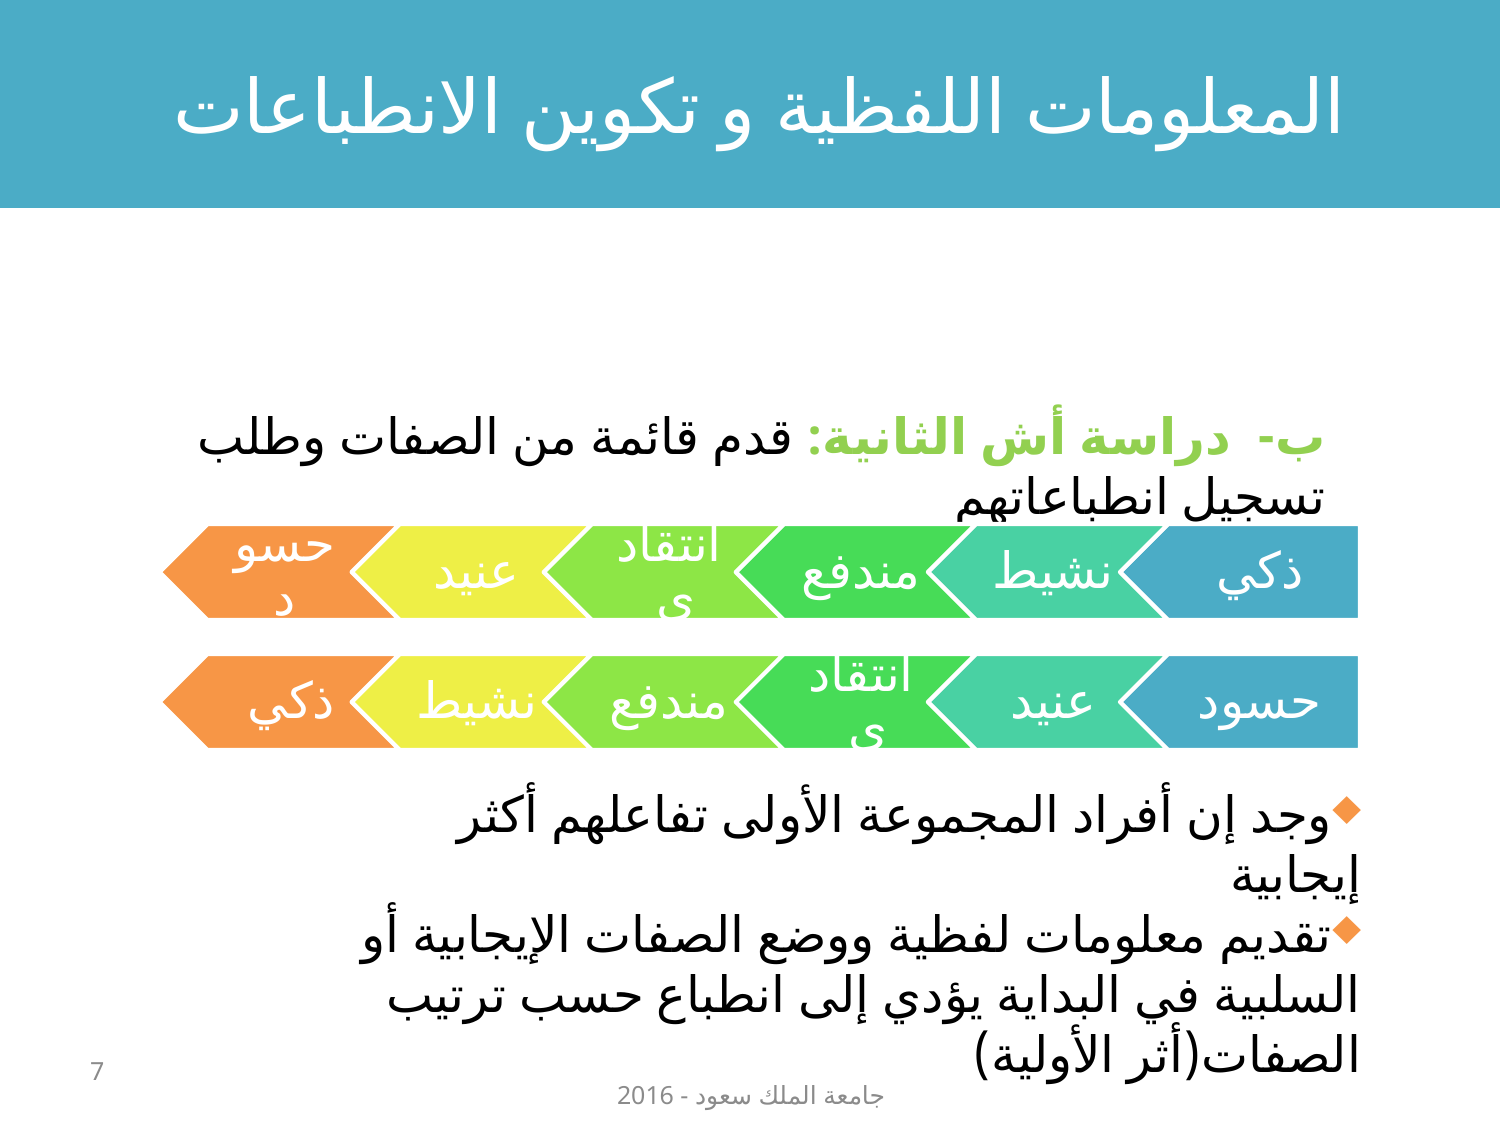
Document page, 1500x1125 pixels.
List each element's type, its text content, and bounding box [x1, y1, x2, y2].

text_box وجد إن أفراد المجموعة الأولى تفاعلهم أكثر إيجابية تقديم معلومات لفظية ووضع الصفات الإيجابية أو السلبية في البداية يؤدي إلى انطباع حسب ترتيب الصفات(أثر الأولية) [301, 775, 1376, 1125]
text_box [159, 479, 1361, 609]
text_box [159, 609, 1361, 795]
text_box المعلومات اللفظية و تكوين الانطباعات [0, 0, 1500, 210]
text_box ب- دراسة أش الثانية: قدم قائمة من الصفات وطلب تسجيل انطباعاتهم [171, 397, 1341, 478]
slide_number 7 [75, 1042, 301, 1103]
